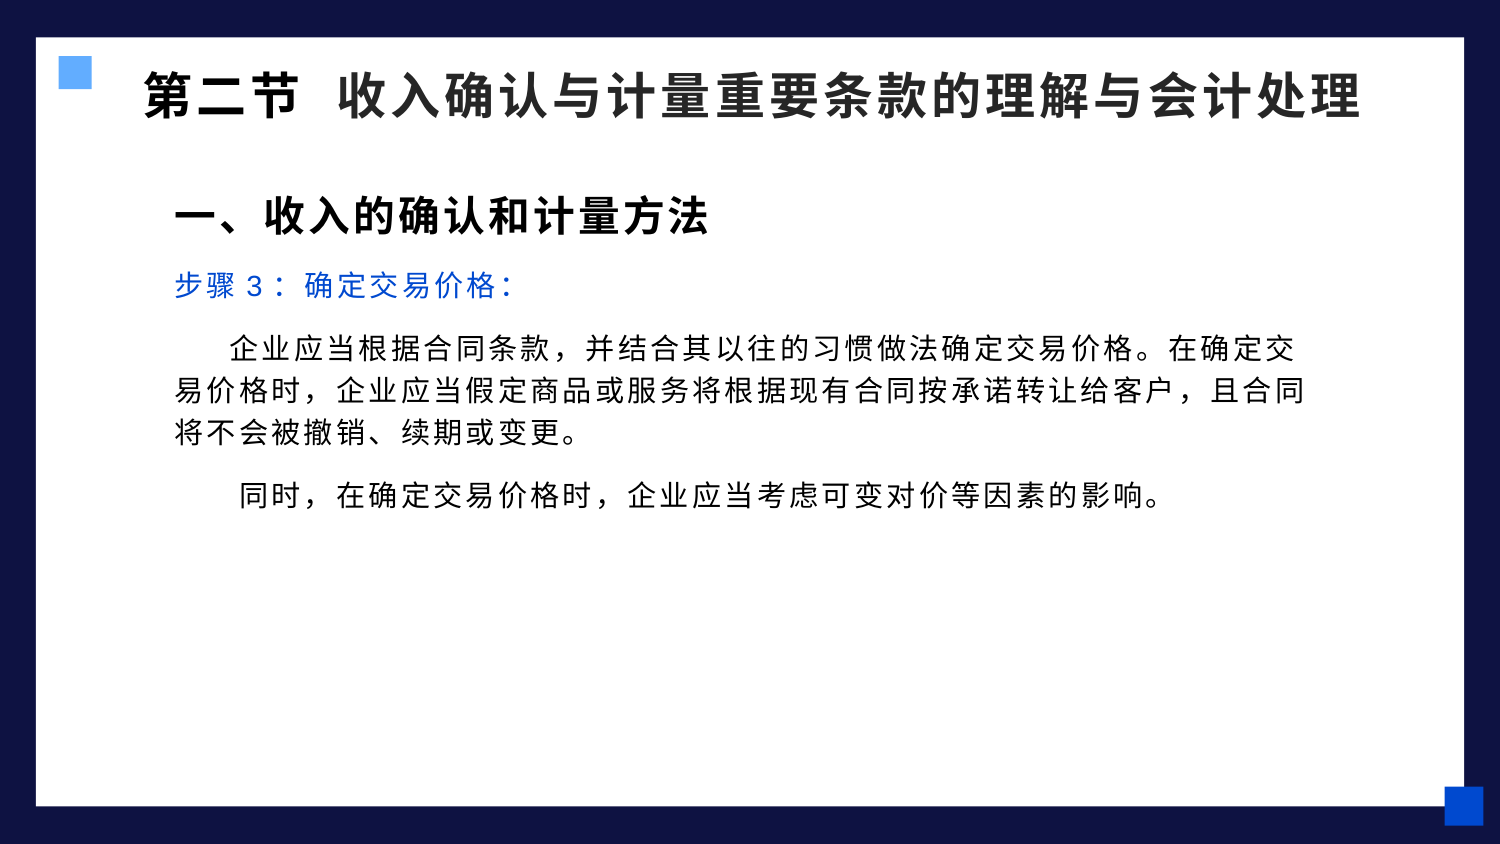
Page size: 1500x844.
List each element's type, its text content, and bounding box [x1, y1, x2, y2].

list 一、收入的确认和计量方法 步骤3：确定交易价格： 企业应当根据合同条款，并结合其以往的习惯做法确定交易价格。在确定交易价格时，企业应当假定商品或服务将根据现有合同按承诺转让给客户，且合同将不会被撤销、续期或变更。 同时，在确定交易价格时，企业应当考虑可变对价等因素的影响。 [157, 179, 1343, 605]
text_box 第二节 收入确认与计量重要条款的理解与会计处理 [99, 43, 1400, 133]
